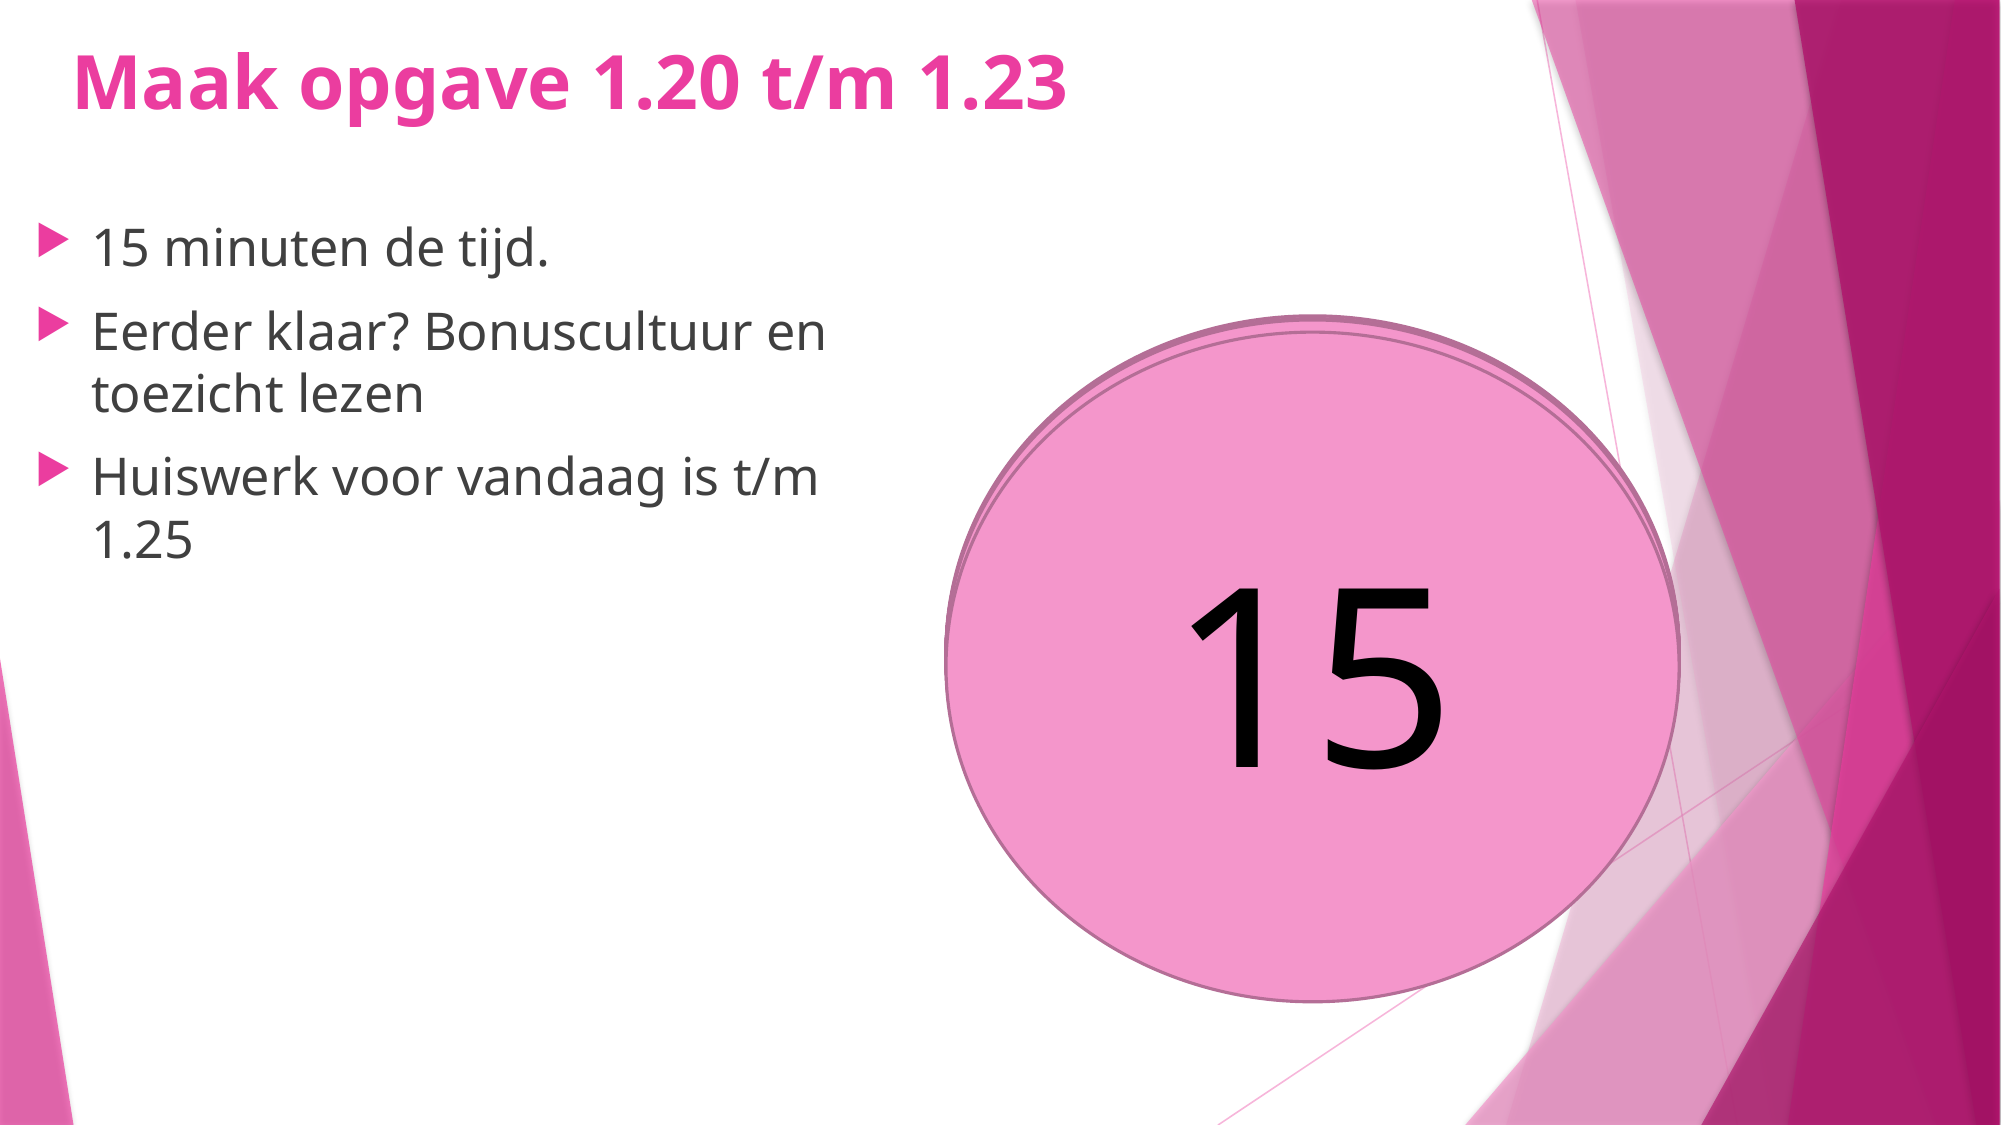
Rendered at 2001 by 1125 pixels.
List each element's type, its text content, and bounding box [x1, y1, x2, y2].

text_box 15 [944, 330, 1681, 1004]
text_box 14 [944, 318, 1681, 648]
title Maak opgave 1.20 t/m 1.23 [56, 27, 1522, 319]
text_box 10 [959, 314, 1668, 562]
list 15 minuten de tijd. Eerder klaar? Bonuscultuur en toezicht lezen Huiswerk voor vandaag is t/m 1.25 [19, 207, 865, 1112]
